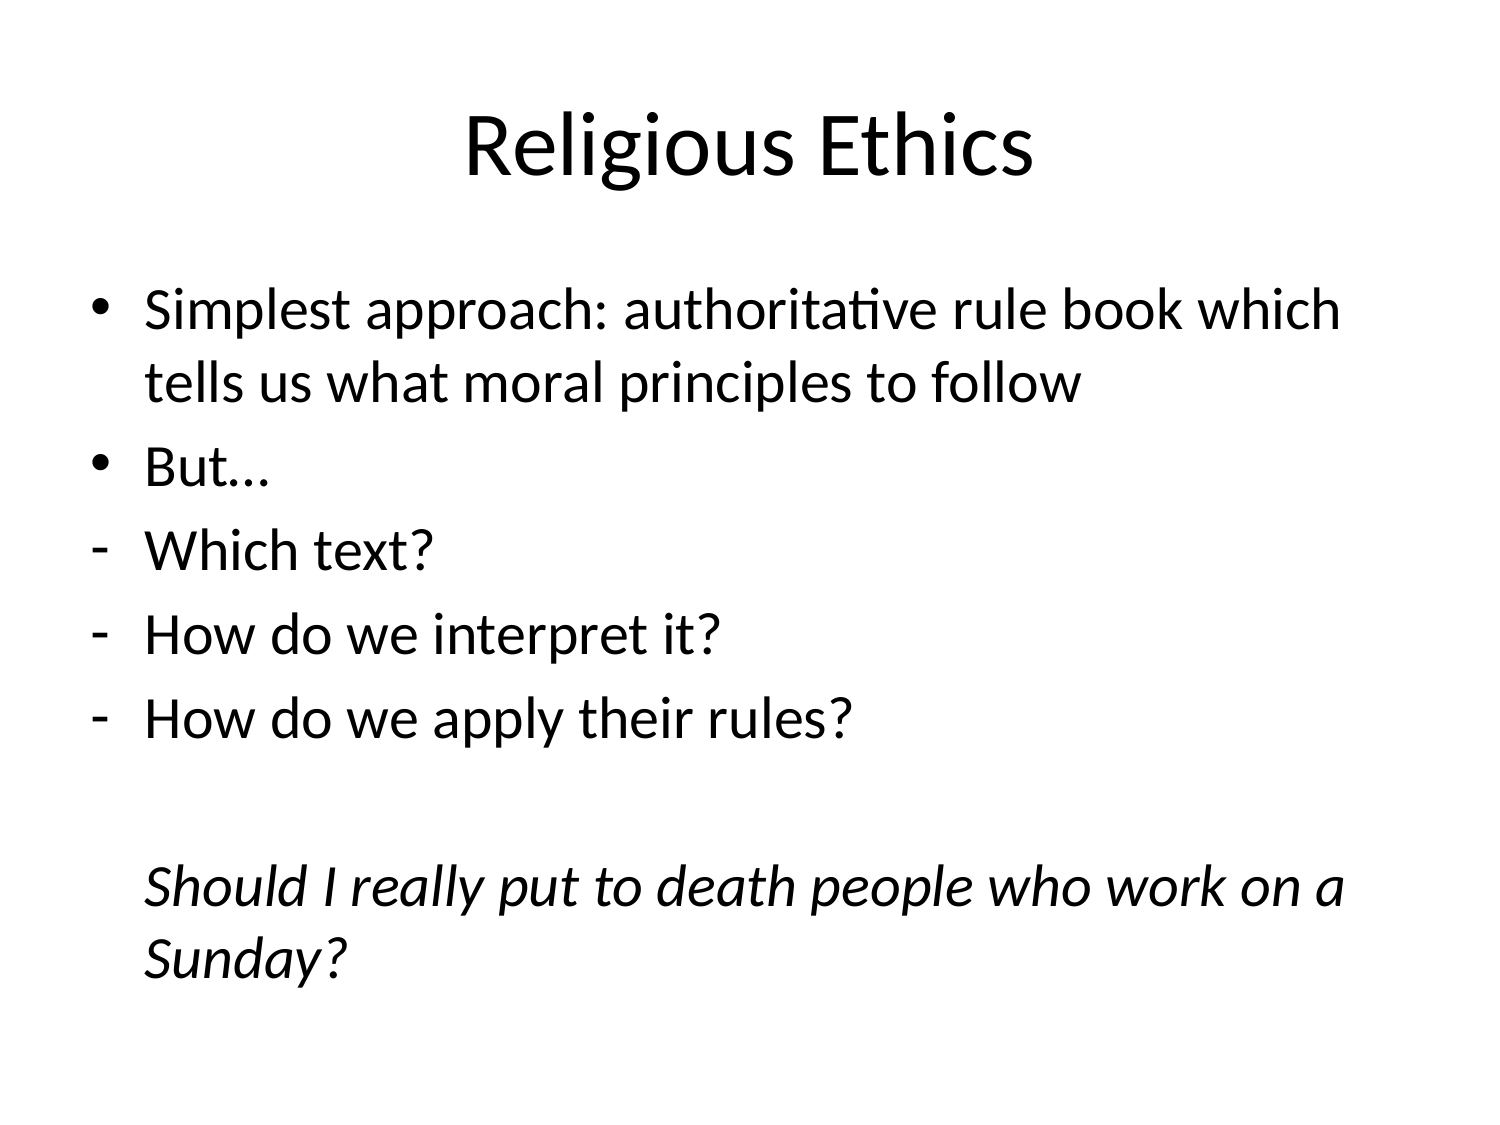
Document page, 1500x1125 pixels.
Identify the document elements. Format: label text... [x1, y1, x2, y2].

title Religious Ethics [75, 45, 1425, 233]
list Simplest approach: authoritative rule book which tells us what moral principles to follow But… Which text? How do we interpret it? How do we apply their rules? Should I really put to death people who work on a Sunday? [75, 262, 1425, 1005]
